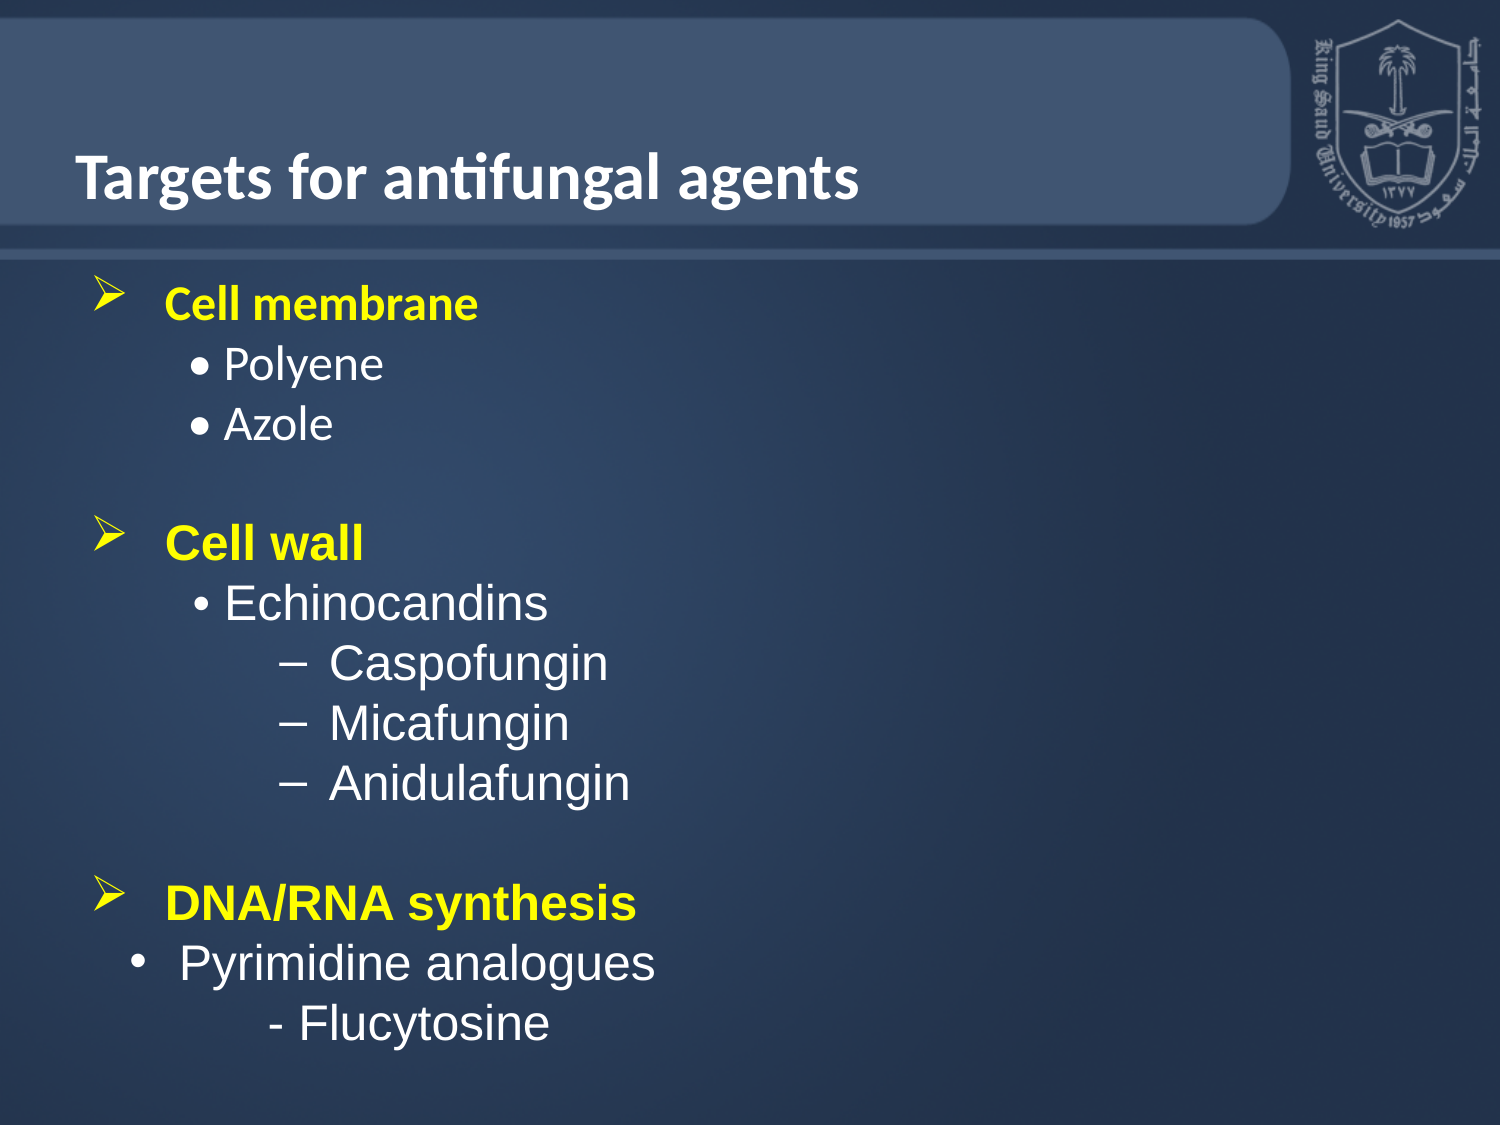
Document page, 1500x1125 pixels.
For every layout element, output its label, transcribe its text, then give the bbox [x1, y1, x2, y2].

picture [0, 0, 1500, 1125]
text_box Cell membrane • Polyene • Azole Cell wall • Echinocandins Caspofungin Micafungin Anidulafungin DNA/RNA synthesis Pyrimidine analogues - Flucytosine [74, 262, 1350, 1108]
title Targets for antifungal agents [74, 112, 1364, 213]
